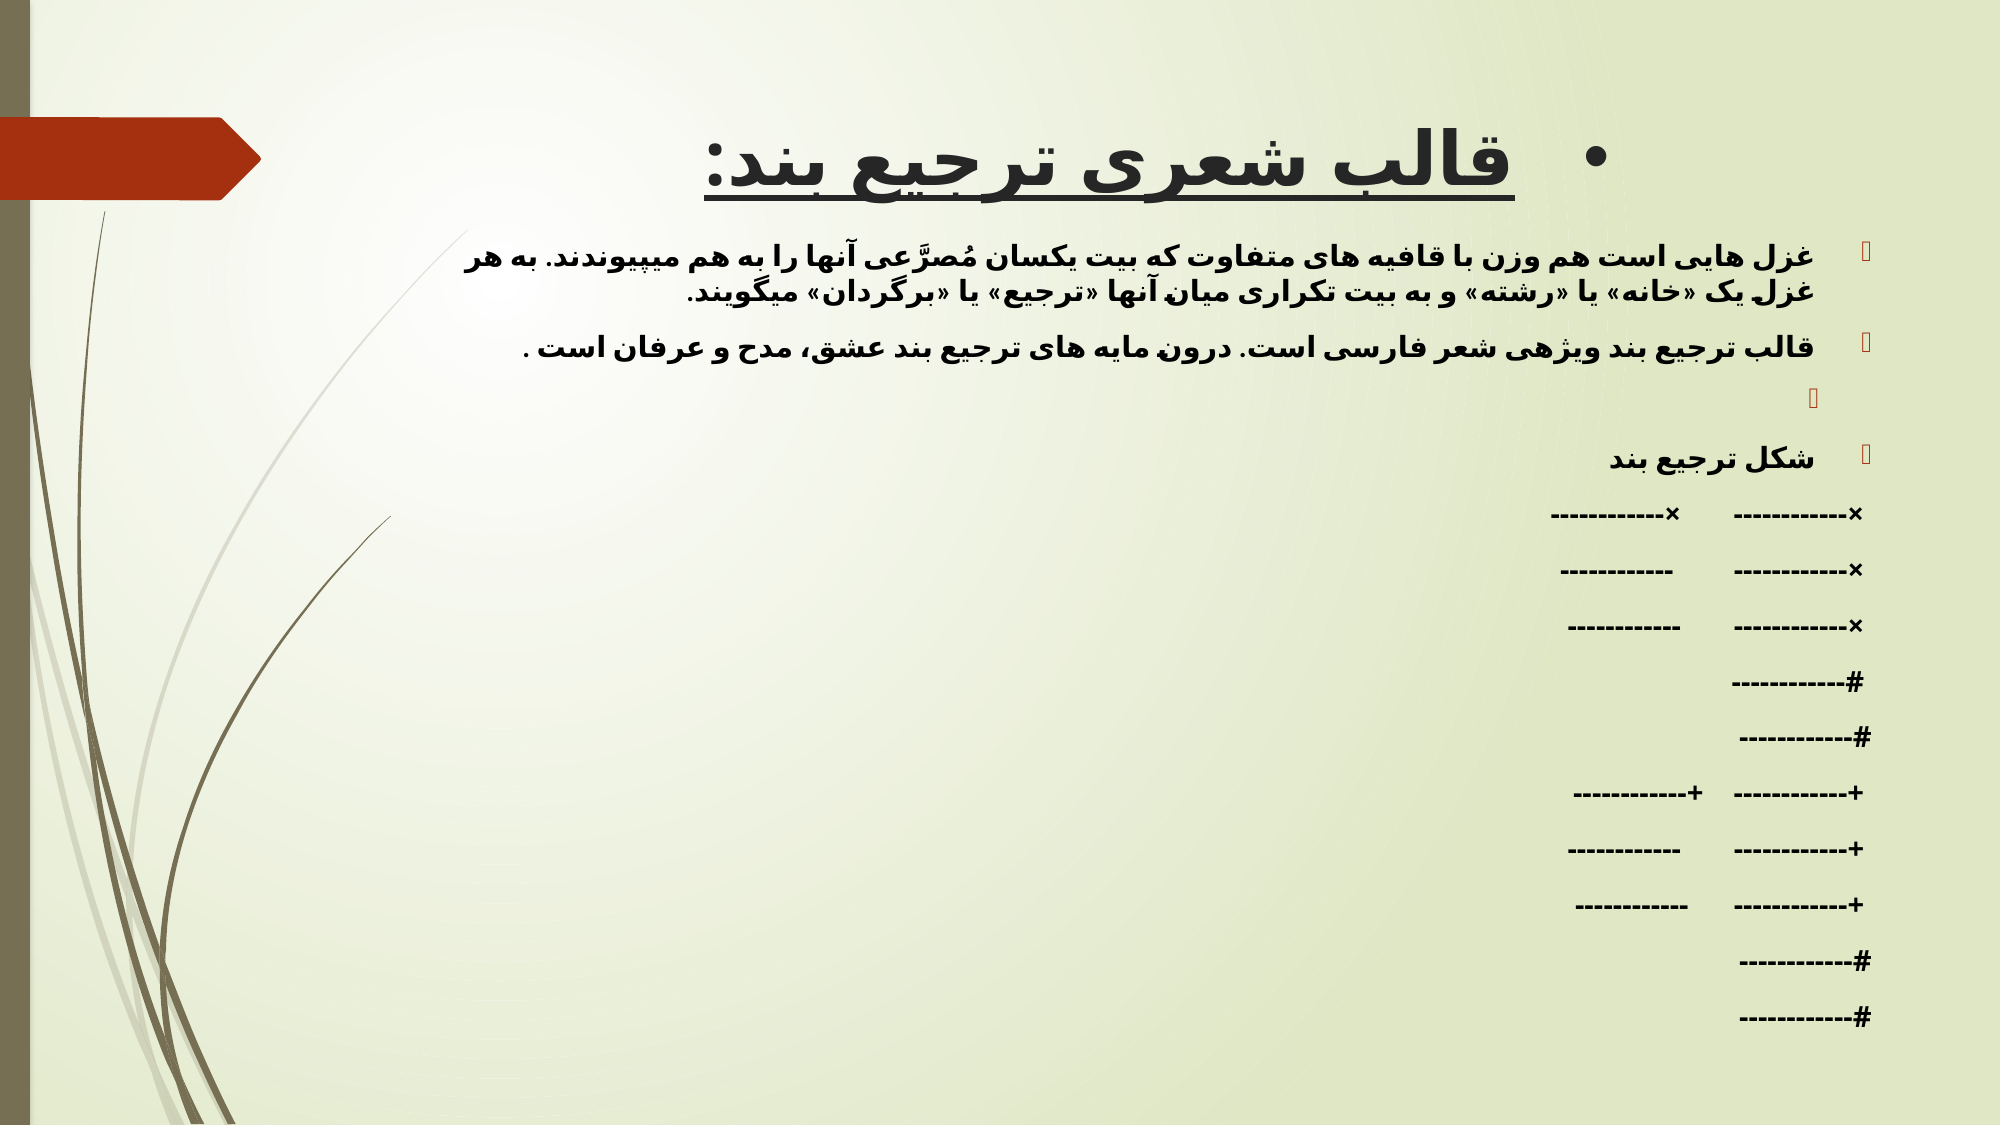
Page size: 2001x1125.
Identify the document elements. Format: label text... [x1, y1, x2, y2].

title قالب شعری ترجیع بند: [425, 102, 1888, 229]
list غزل هایی است هم وزن با قافیه های متفاوت که بیت یکسان مُصرَّعی آنها را به هم میپیوندند. به هر غزل یک «خانه» یا «رشته» و به بیت تکراری میان آنها «ترجیع» یا «برگردان» میگویند. قالب ترجیع بند ویژهی شعر فارسی است. درون مایه های ترجیع بند عشق، مدح و عرفان است . شکل ترجیع بند ------------× ------------× ------------ ------------× ------------ ------------× ------------# ------------# ------------+ ------------+ ------------ ------------+ ------------ ------------+ ------------# ------------# [424, 229, 1888, 850]
